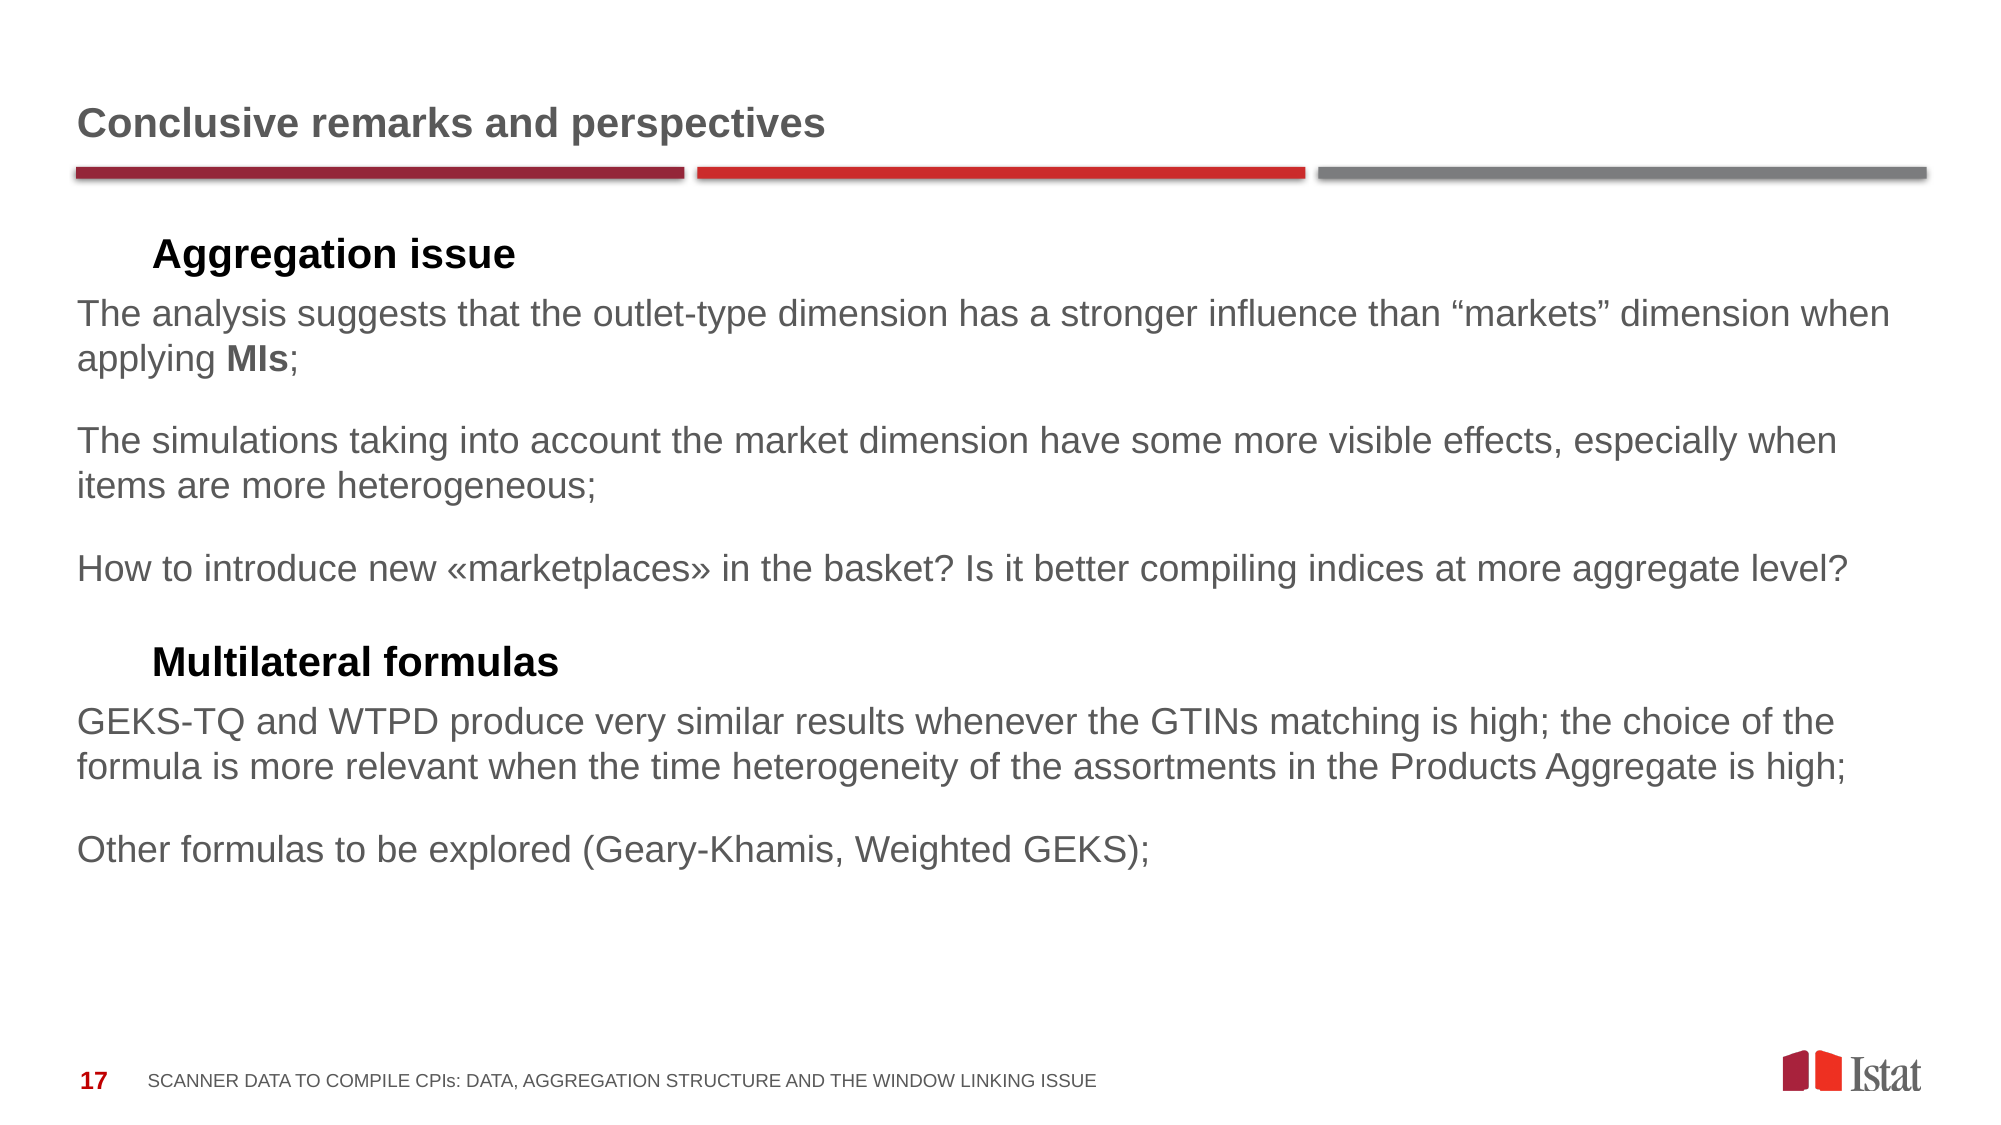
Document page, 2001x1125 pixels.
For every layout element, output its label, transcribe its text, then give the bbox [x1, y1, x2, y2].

footer Scanner data to compile CPIs: Data, Aggregation structure and the Window Linking issue [147, 1048, 1730, 1092]
list Aggregation issue The analysis suggests that the outlet-type dimension has a stronger influence than “markets” dimension when applying MIs; The simulations taking into account the market dimension have some more visible effects, especially when items are more heterogeneous; How to introduce new «marketplaces» in the basket? Is it better compiling indices at more aggregate level? Multilateral formulas GEKS-TQ and WTPD produce very similar results whenever the GTINs matching is high; the choice of the formula is more relevant when the time heterogeneity of the assortments in the Products Aggregate is high; Other formulas to be explored (Geary-Khamis, Weighted GEKS); [76, 226, 1902, 1004]
title Conclusive remarks and perspectives [76, 88, 1926, 146]
slide_number 17 [53, 1049, 136, 1110]
